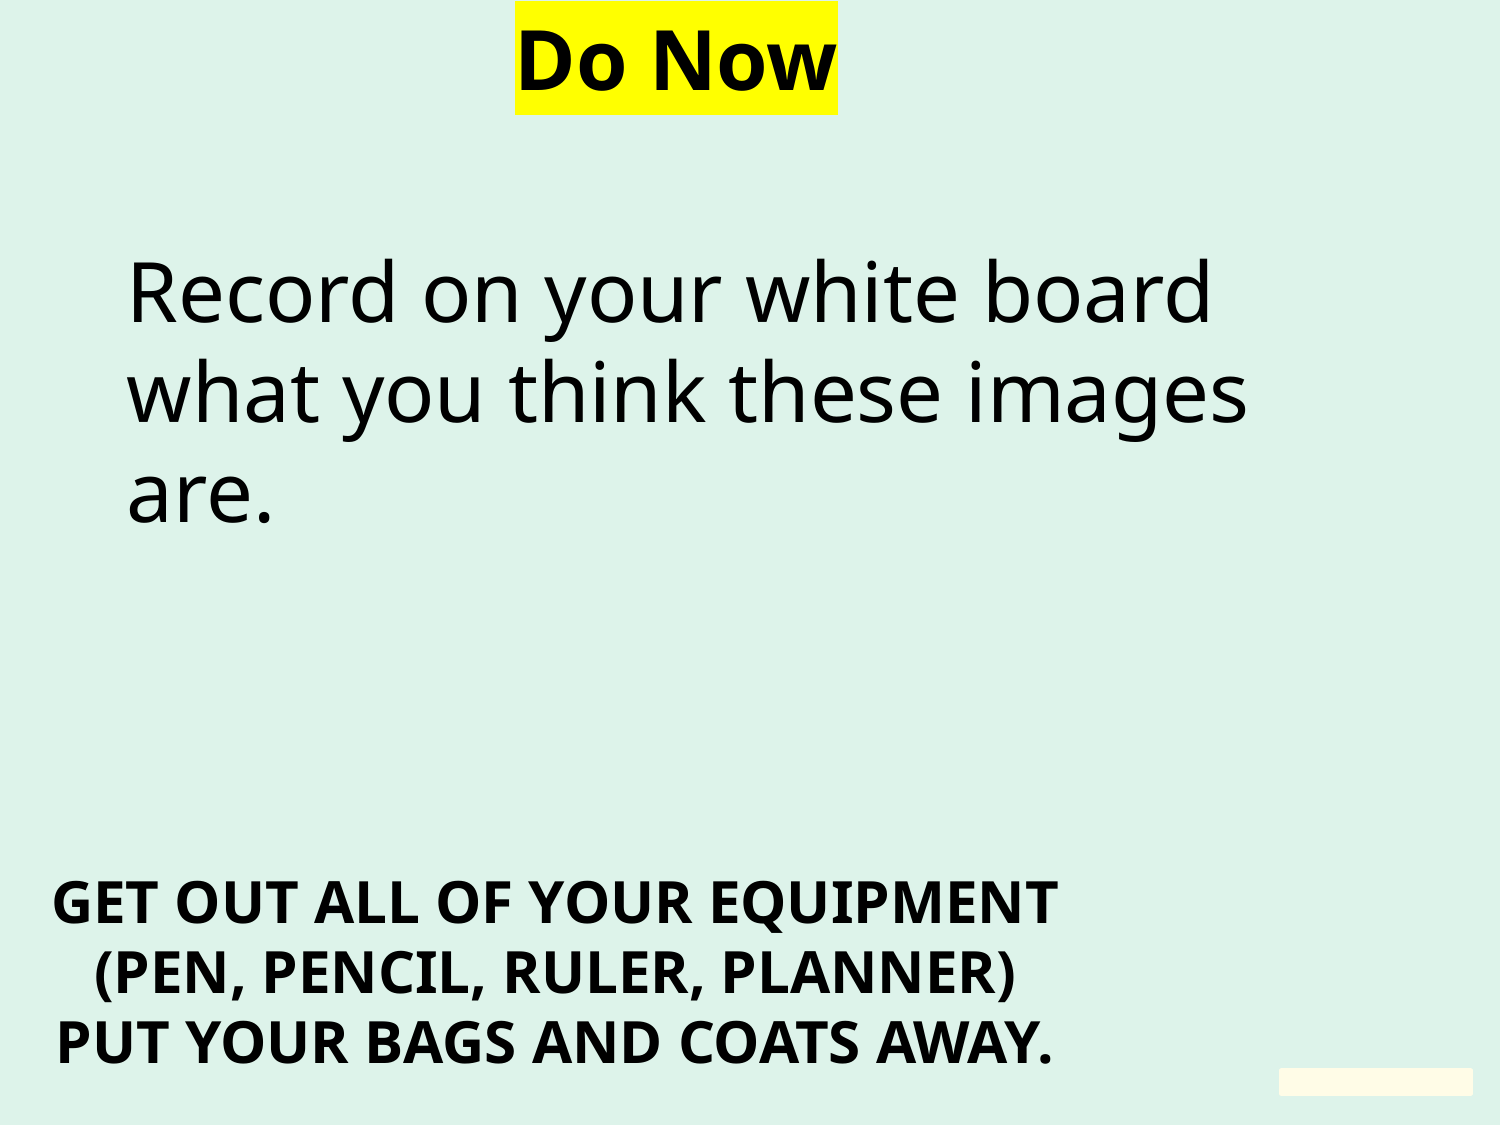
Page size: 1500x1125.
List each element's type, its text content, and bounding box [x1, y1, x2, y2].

text_box [1279, 1068, 1473, 1096]
title Do Now [29, 0, 1324, 173]
text_box GET OUT ALL OF YOUR EQUIPMENT (PEN, PENCIL, RULER, PLANNER) PUT YOUR BAGS AND COATS AWAY. [0, 857, 1140, 1083]
text_box Record on your white board what you think these images are. [112, 231, 1317, 547]
